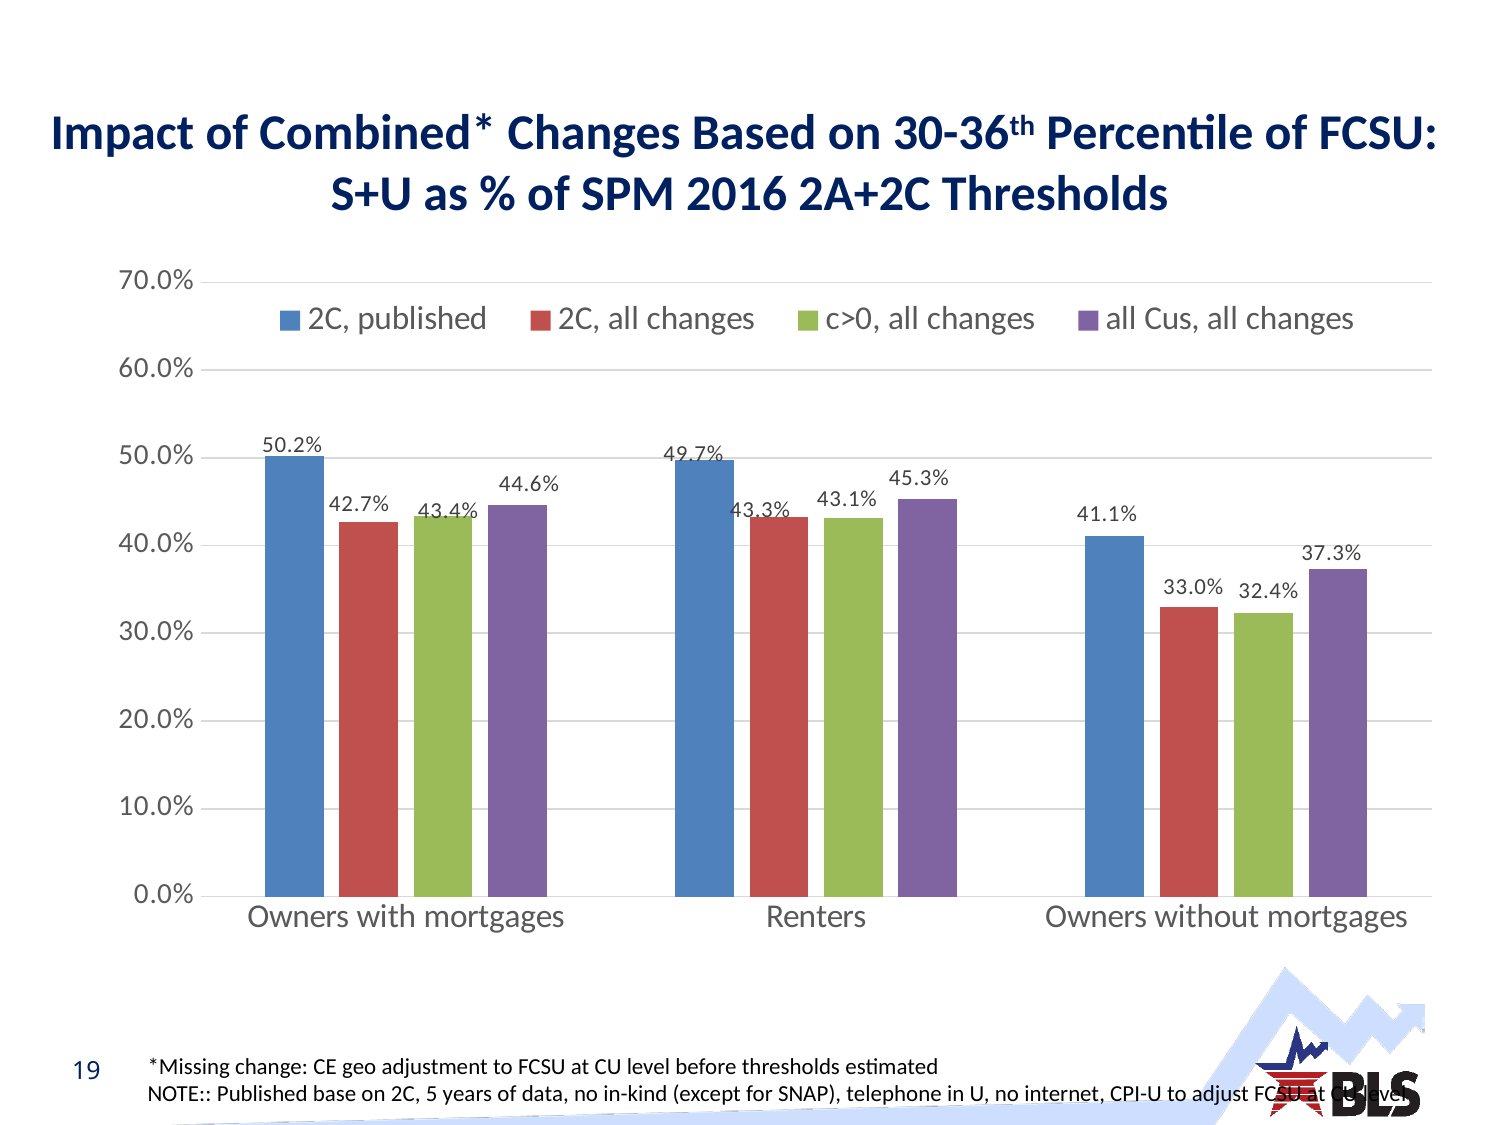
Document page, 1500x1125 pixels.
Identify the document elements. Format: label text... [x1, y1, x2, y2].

picture [40, 967, 1425, 1125]
title Impact of Combined* Changes Based on 30-36th Percentile of FCSU: S+U as % of SPM 2016 2A+2C Thresholds [50, 99, 1450, 222]
text_box *Missing change: CE geo adjustment to FCSU at CU level before thresholds estimated NOTE:: Published base on 2C, 5 years of data, no in-kind (except for SNAP), telephone in U, no internet, CPI-U to adjust FCSU at CU level [132, 1044, 1424, 1114]
slide_number 19 [72, 1054, 132, 1090]
chart [75, 220, 1441, 1012]
